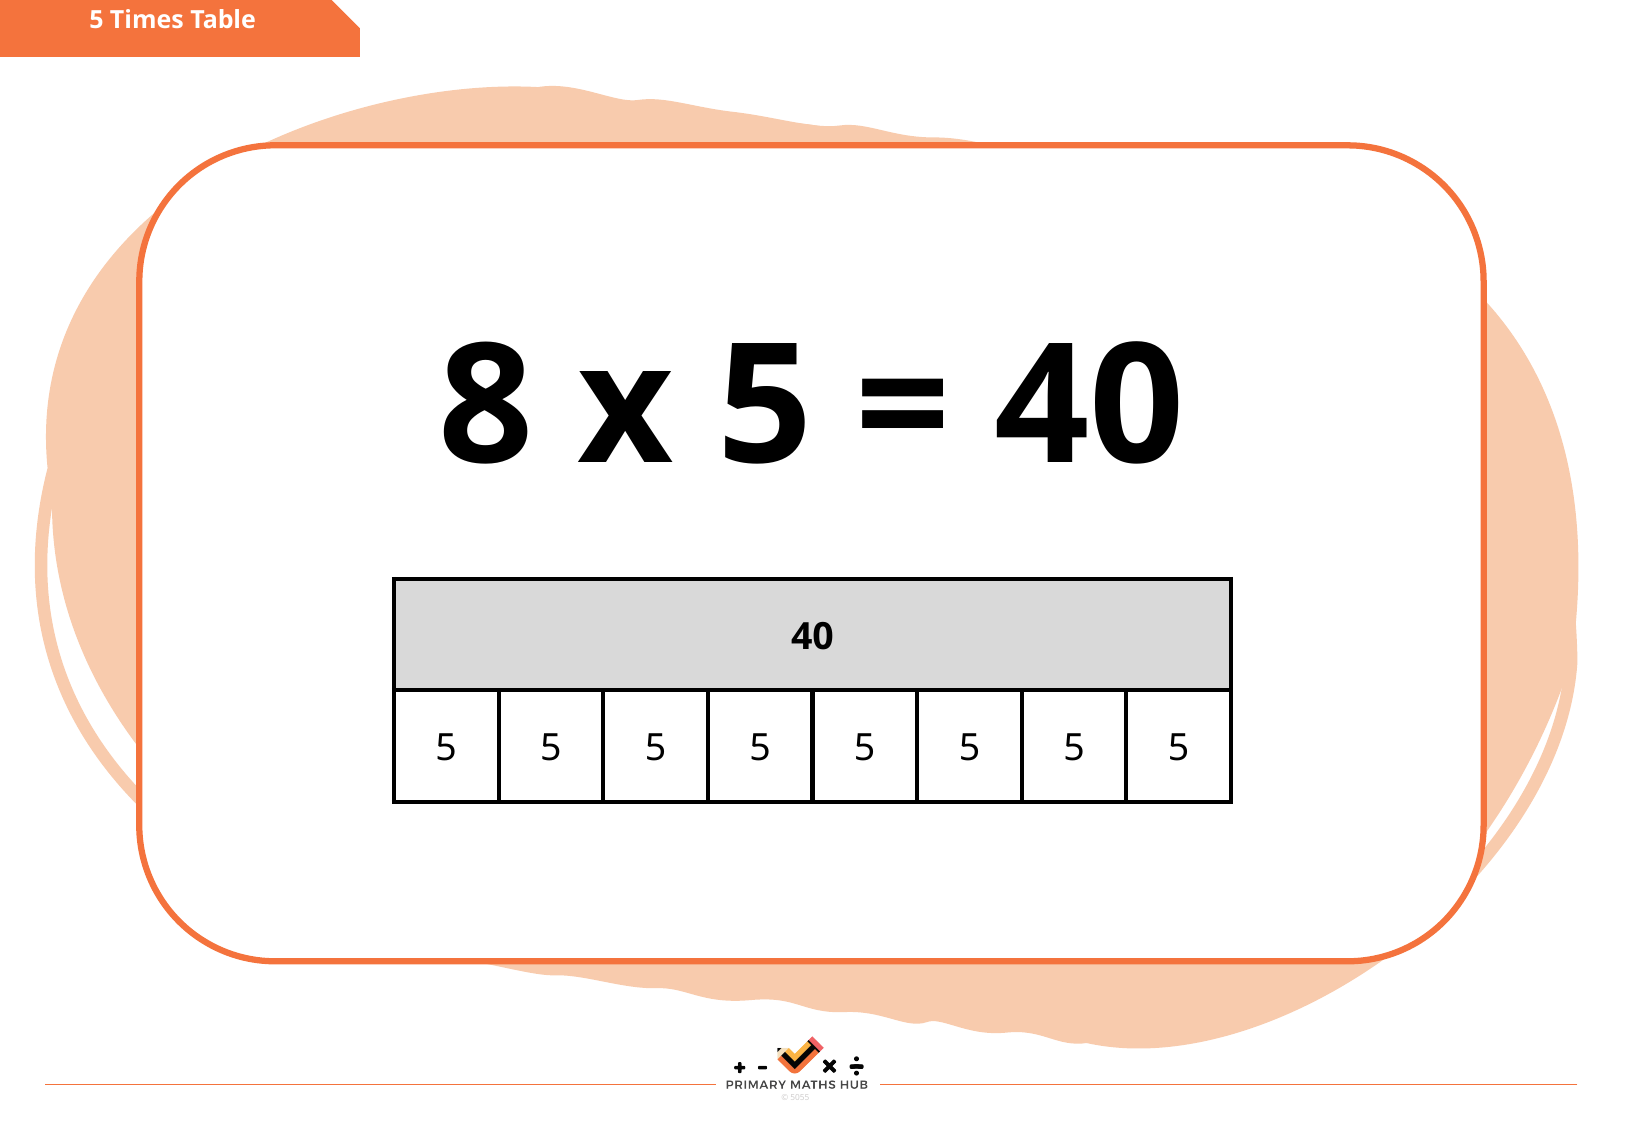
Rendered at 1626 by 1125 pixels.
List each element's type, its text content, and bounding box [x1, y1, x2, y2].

table_cell 5 [710, 692, 810, 800]
table_cell 5 [501, 692, 601, 800]
table_cell 5 [605, 692, 706, 800]
table_cell 5 [1128, 692, 1229, 800]
text_box 5 Times Table [0, 0, 361, 58]
table_cell 5 [396, 692, 497, 800]
text_box 8 x 5 = 40 [140, 288, 1485, 503]
table_cell 5 [919, 692, 1020, 800]
text_box © 5055 [720, 1084, 870, 1110]
text_box [138, 144, 1485, 963]
table_header 40 [396, 581, 1229, 688]
text_box [39, 214, 155, 799]
text_box [496, 960, 1374, 1044]
text_box [273, 91, 956, 144]
table_cell 5 [1024, 692, 1124, 800]
table_cell 5 [815, 692, 915, 800]
text_box [1479, 300, 1579, 867]
picture [722, 1034, 872, 1094]
